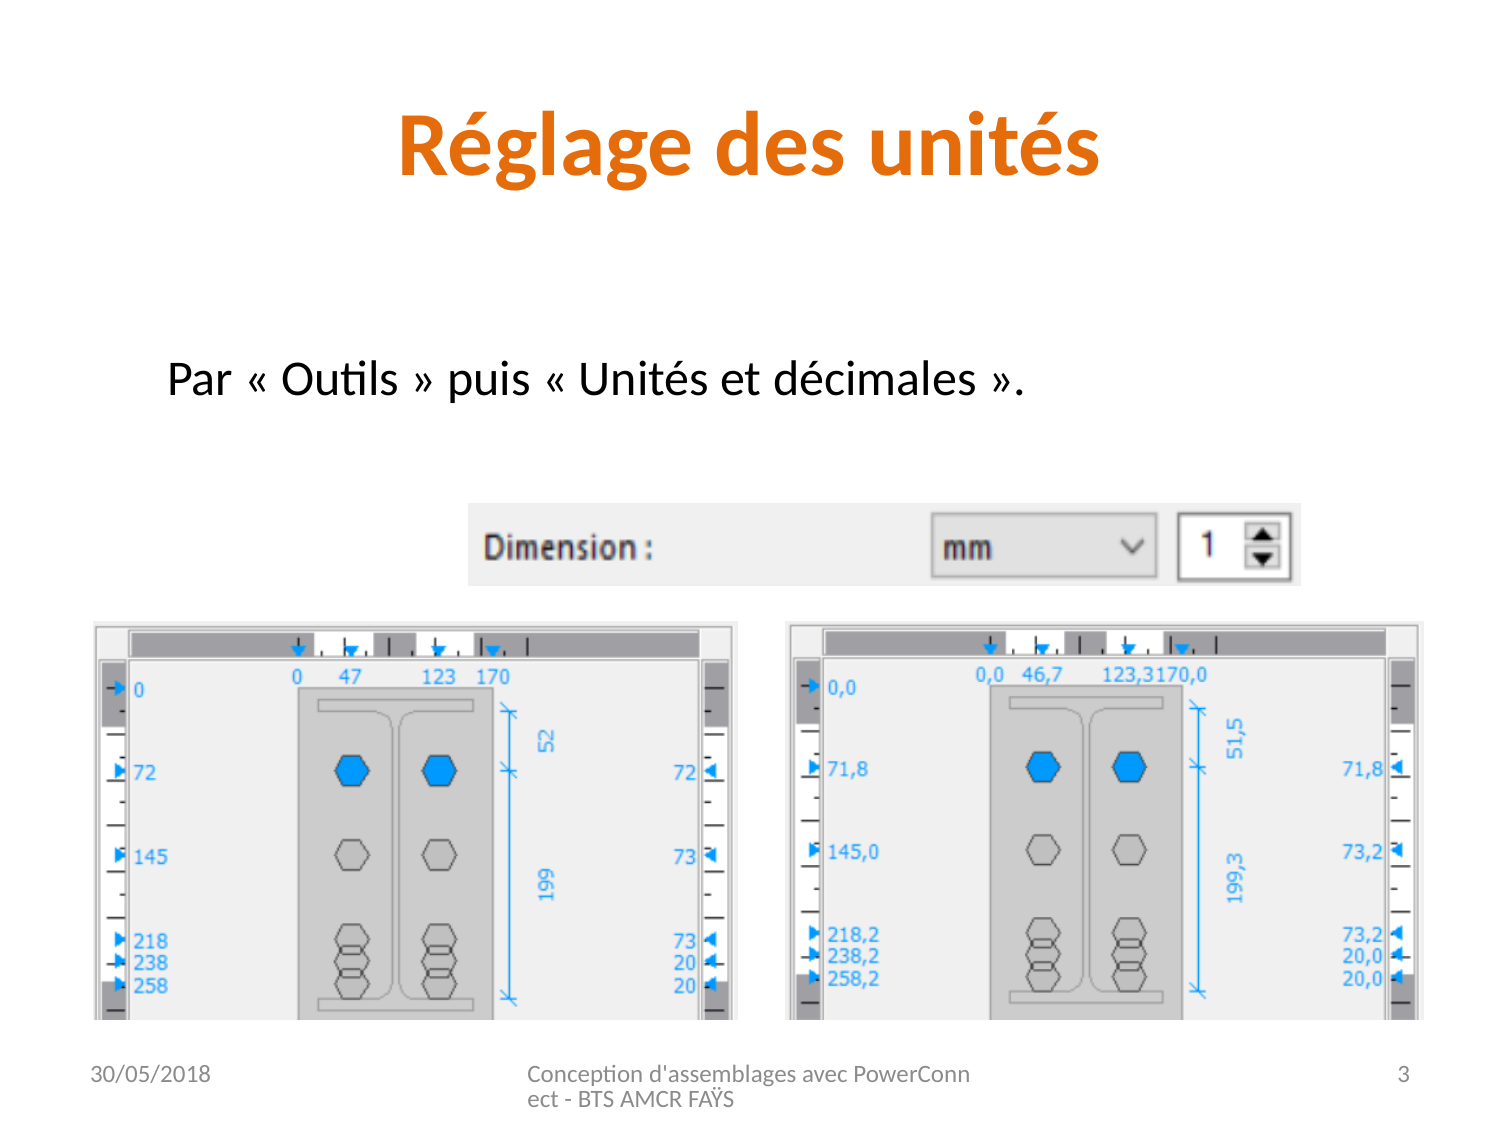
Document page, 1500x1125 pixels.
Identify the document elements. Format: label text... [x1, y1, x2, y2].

text_box Par « Outils » puis « Unités et décimales ». [152, 292, 1301, 413]
slide_number 3 [1074, 1042, 1425, 1103]
footer Conception d'assemblages avec PowerConnect - BTS AMCR FAŸS [512, 1042, 988, 1103]
picture [468, 503, 1301, 587]
title Réglage des unités [75, 45, 1425, 233]
picture [93, 620, 738, 1020]
picture [784, 620, 1424, 1020]
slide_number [75, 1042, 425, 1103]
